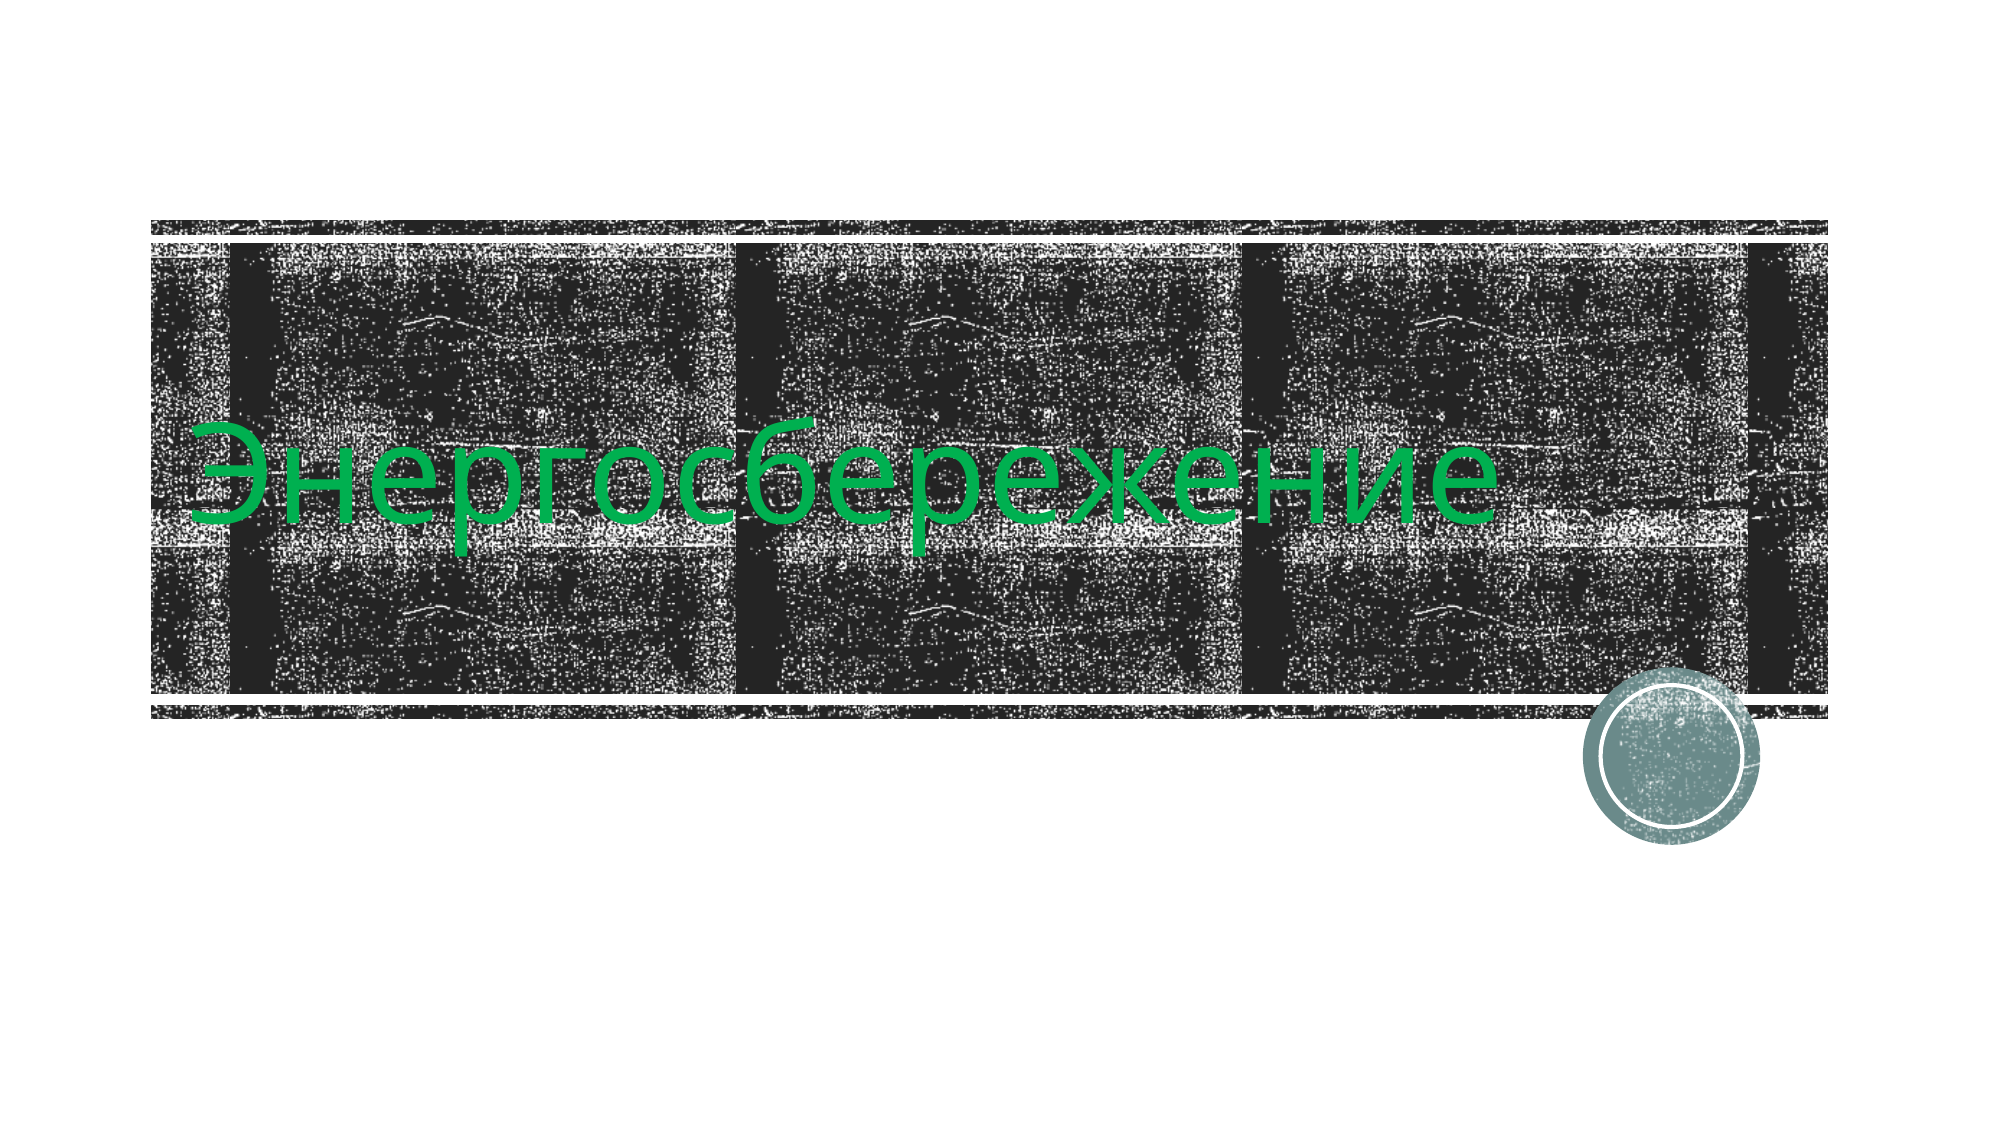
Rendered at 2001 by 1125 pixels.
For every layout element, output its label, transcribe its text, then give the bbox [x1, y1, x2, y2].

title Энергосбережение [172, 234, 1808, 733]
